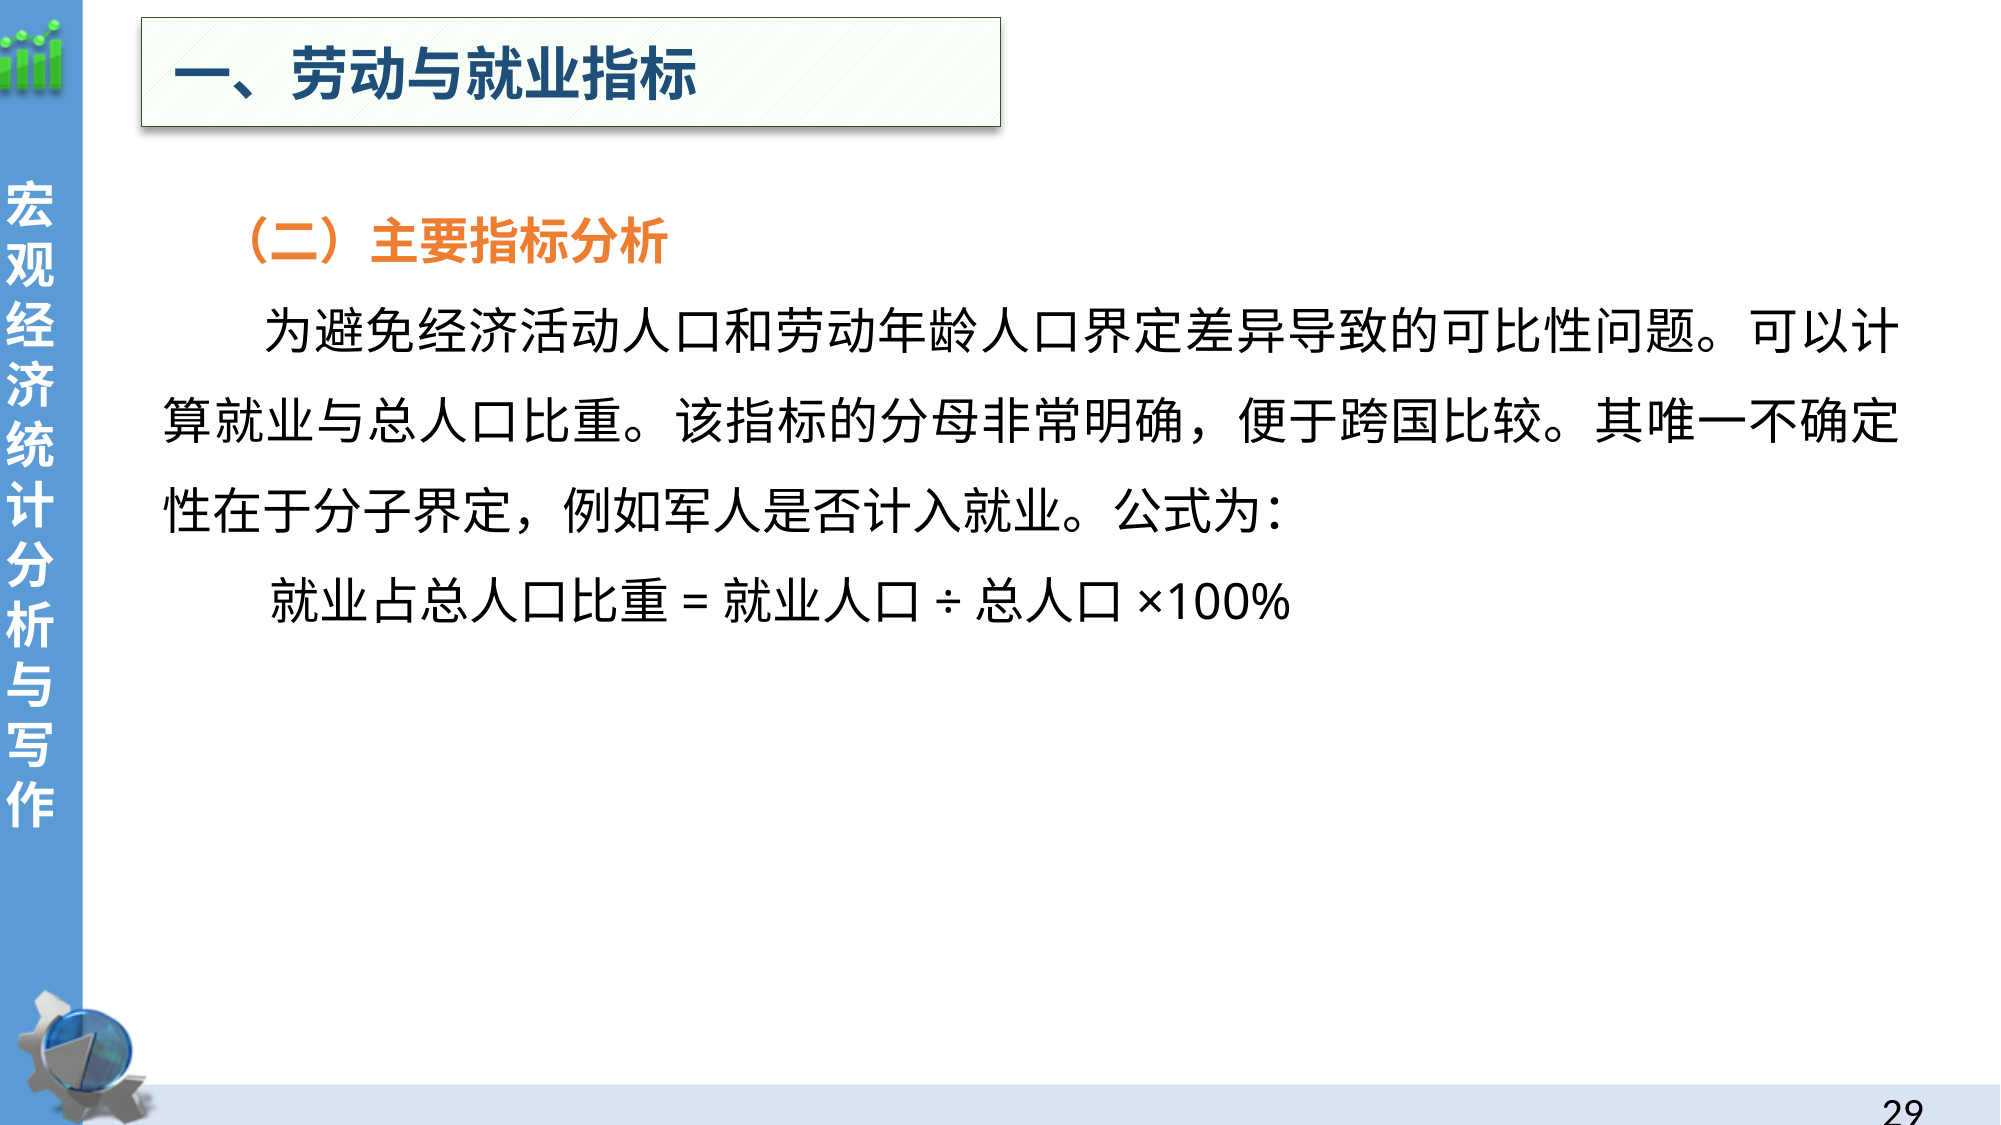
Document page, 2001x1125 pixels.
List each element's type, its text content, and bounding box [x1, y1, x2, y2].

text_box （二）主要指标分析 为避免经济活动人口和劳动年龄人口界定差异导致的可比性问题。可以计算就业与总人口比重。该指标的分母非常明确，便于跨国比较。其唯一不确定性在于分子界定，例如军人是否计入就业。公式为： 就业占总人口比重=就业人口÷总人口×100% [148, 183, 1916, 1053]
text_box 一、劳动与就业指标 [141, 17, 1000, 127]
picture [0, 0, 2001, 1125]
text_box [1786, 1085, 1940, 1125]
